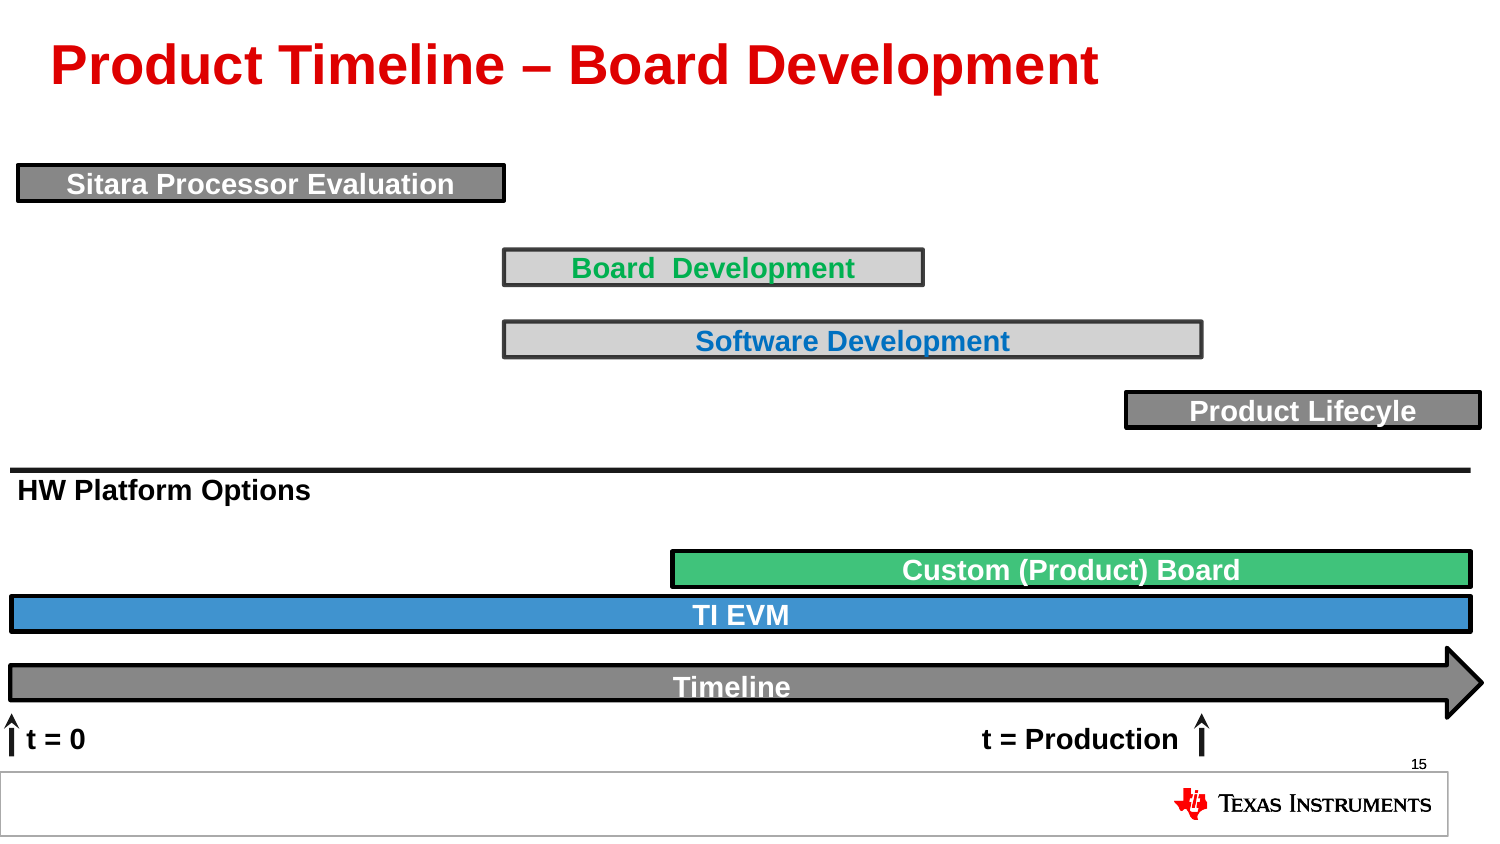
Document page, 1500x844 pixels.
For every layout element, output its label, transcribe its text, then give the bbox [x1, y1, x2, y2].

text_box Software Development [502, 319, 1204, 359]
text_box Custom (Product) Board [670, 549, 1473, 589]
text_box t = 0 [11, 713, 101, 763]
text_box Timeline [8, 645, 1484, 720]
text_box TI EVM [9, 594, 1473, 634]
picture [1174, 788, 1431, 820]
text_box HW Platform Options [2, 463, 327, 514]
text_box Product Lifecyle [1124, 390, 1482, 430]
text_box 15 [1089, 748, 1440, 774]
title Product Timeline – Board Development [37, 17, 1426, 119]
text_box t = Production [966, 713, 1194, 763]
text_box Sitara Processor Evaluation [16, 163, 506, 203]
text_box Board Development [502, 247, 925, 287]
